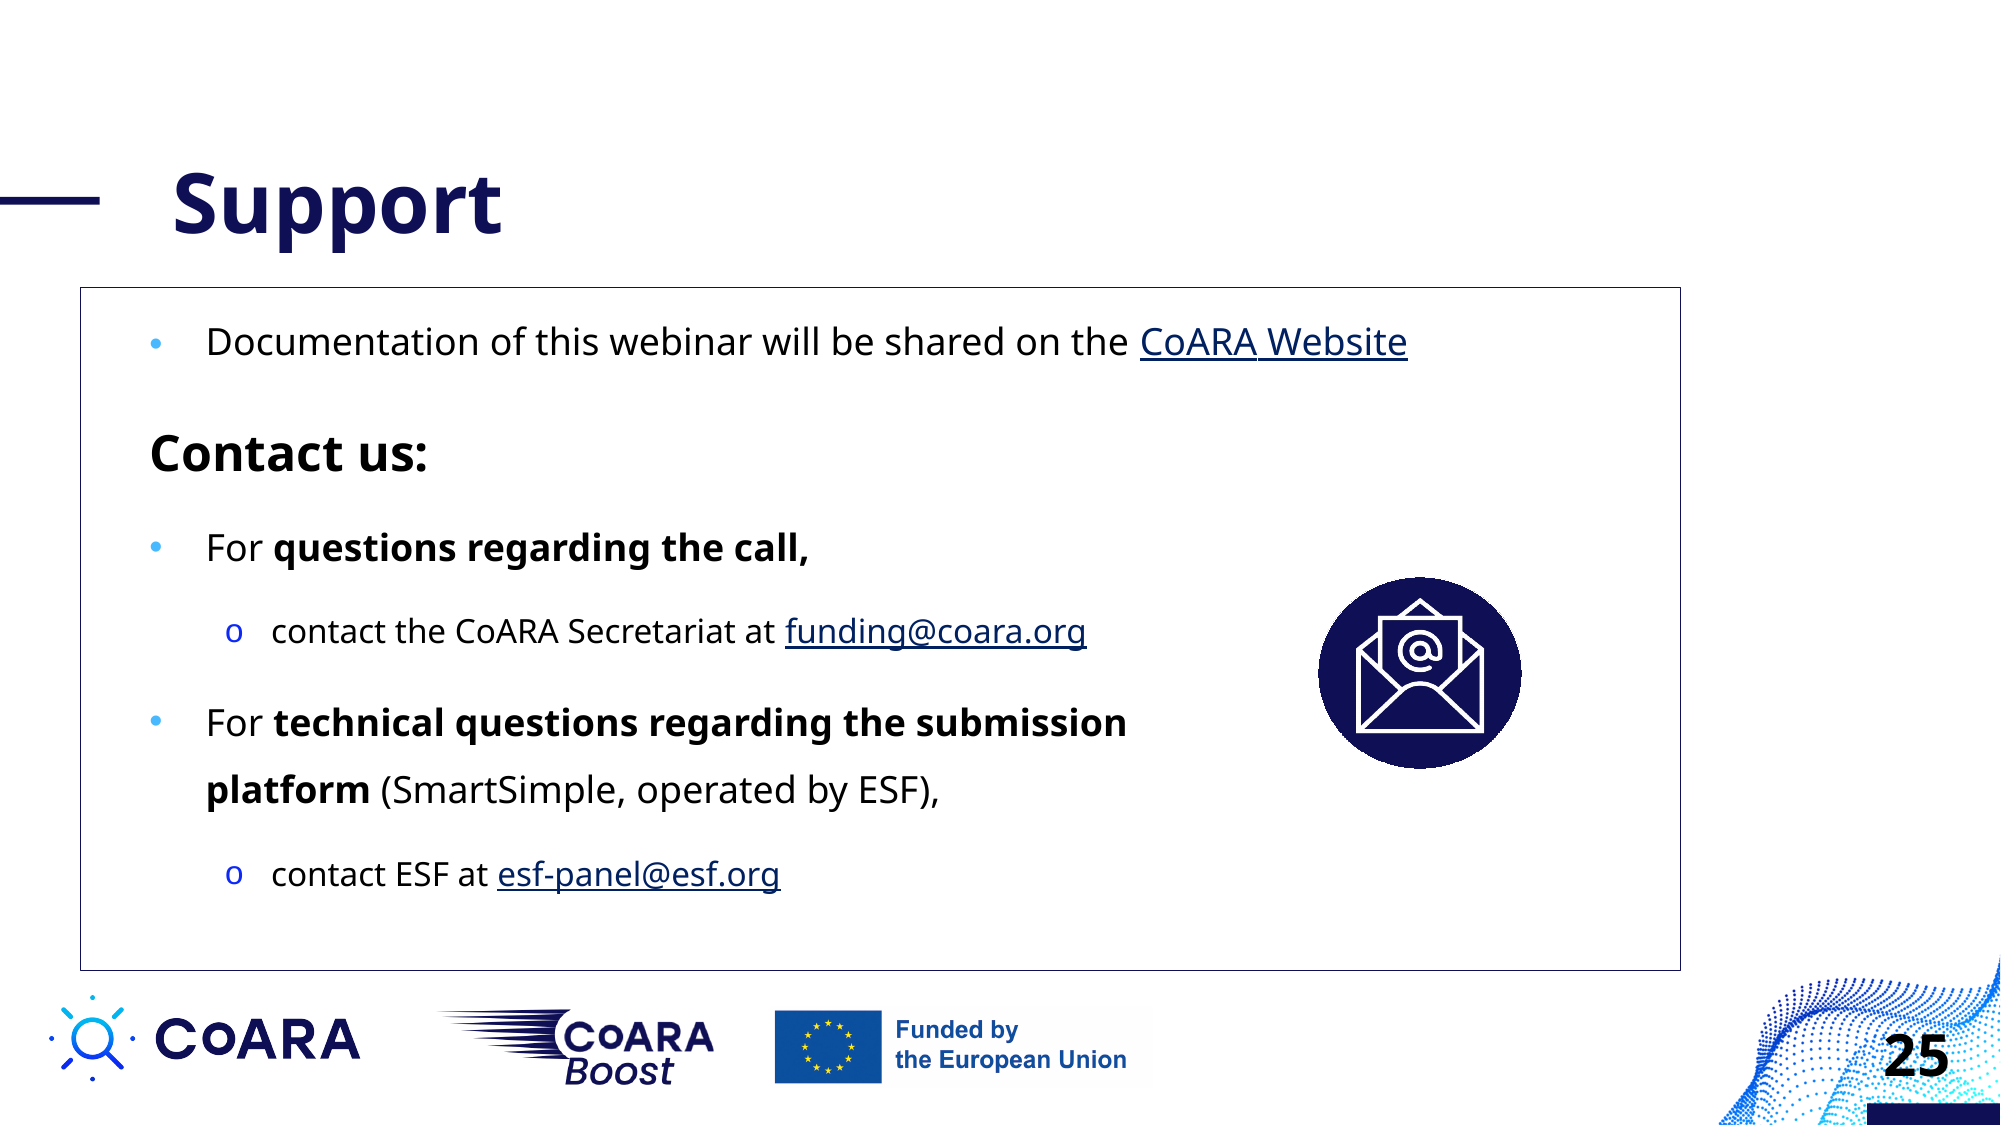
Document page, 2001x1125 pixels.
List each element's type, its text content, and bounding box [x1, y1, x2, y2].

picture [49, 995, 361, 1082]
text_box [79, 286, 1682, 972]
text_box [1317, 576, 1523, 770]
text_box Support [157, 143, 1893, 336]
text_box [435, 986, 1153, 1098]
picture [1718, 955, 2001, 1124]
slide_number 25 [1790, 1010, 1966, 1092]
